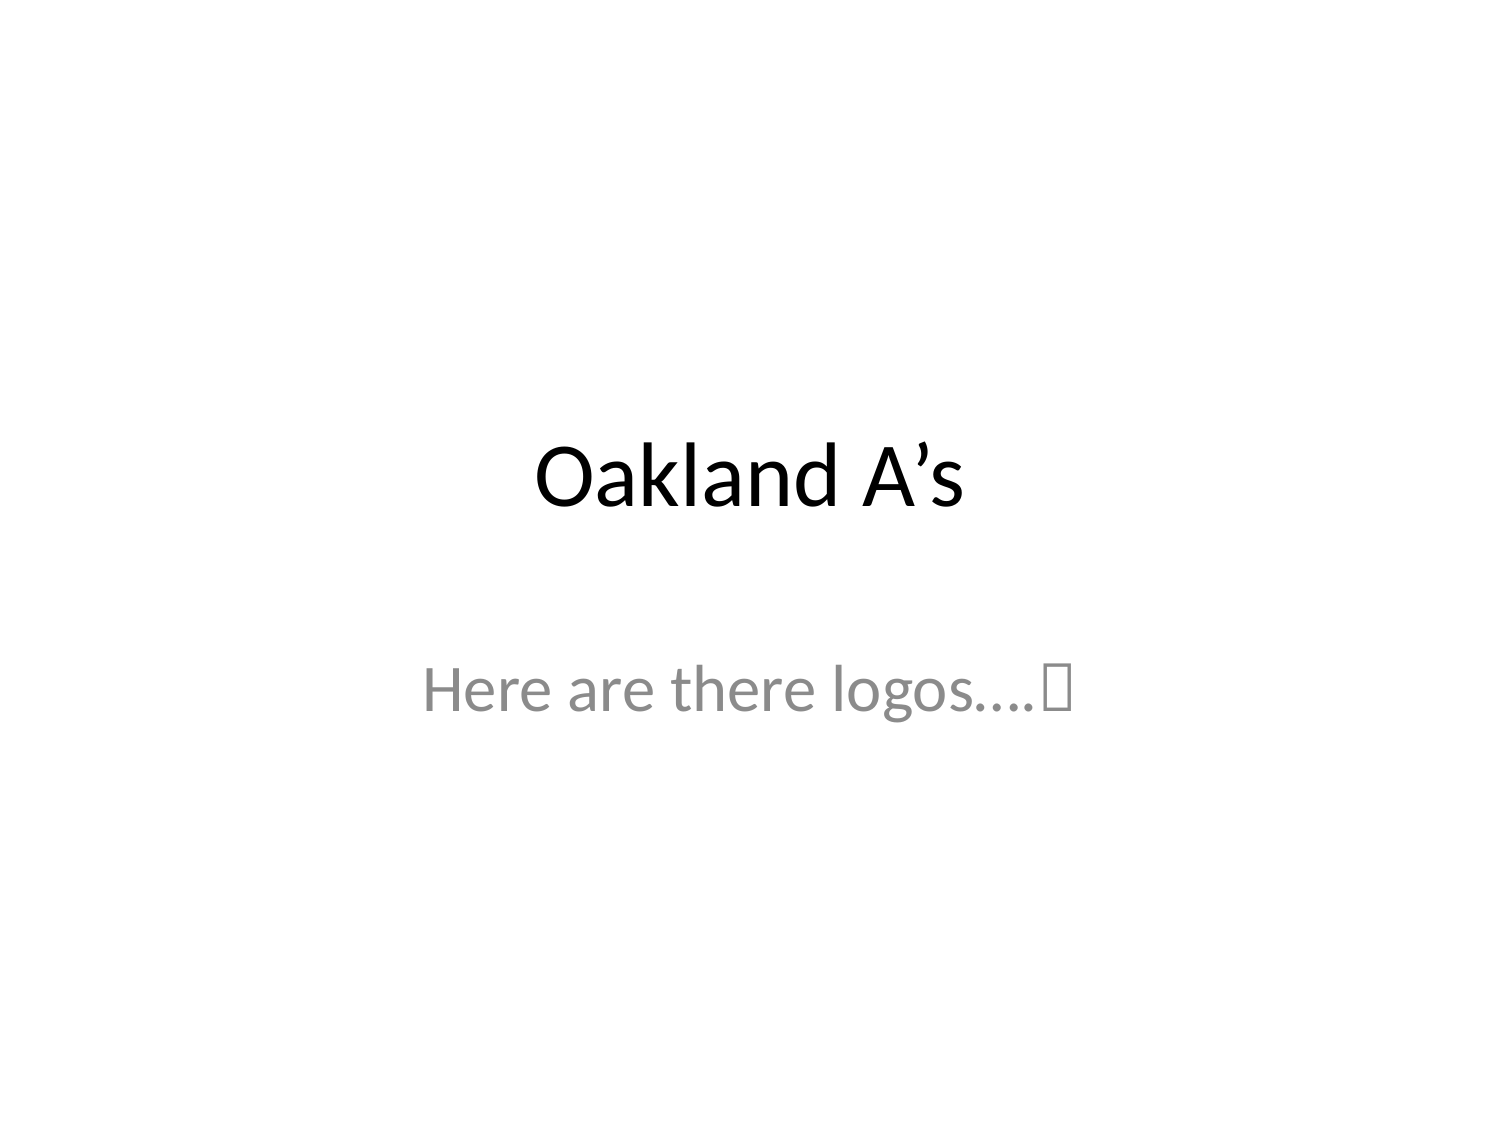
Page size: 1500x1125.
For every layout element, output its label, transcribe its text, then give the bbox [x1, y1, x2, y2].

subtitle Here are there logos…. [225, 637, 1275, 925]
title Oakland A’s [112, 349, 1388, 591]
